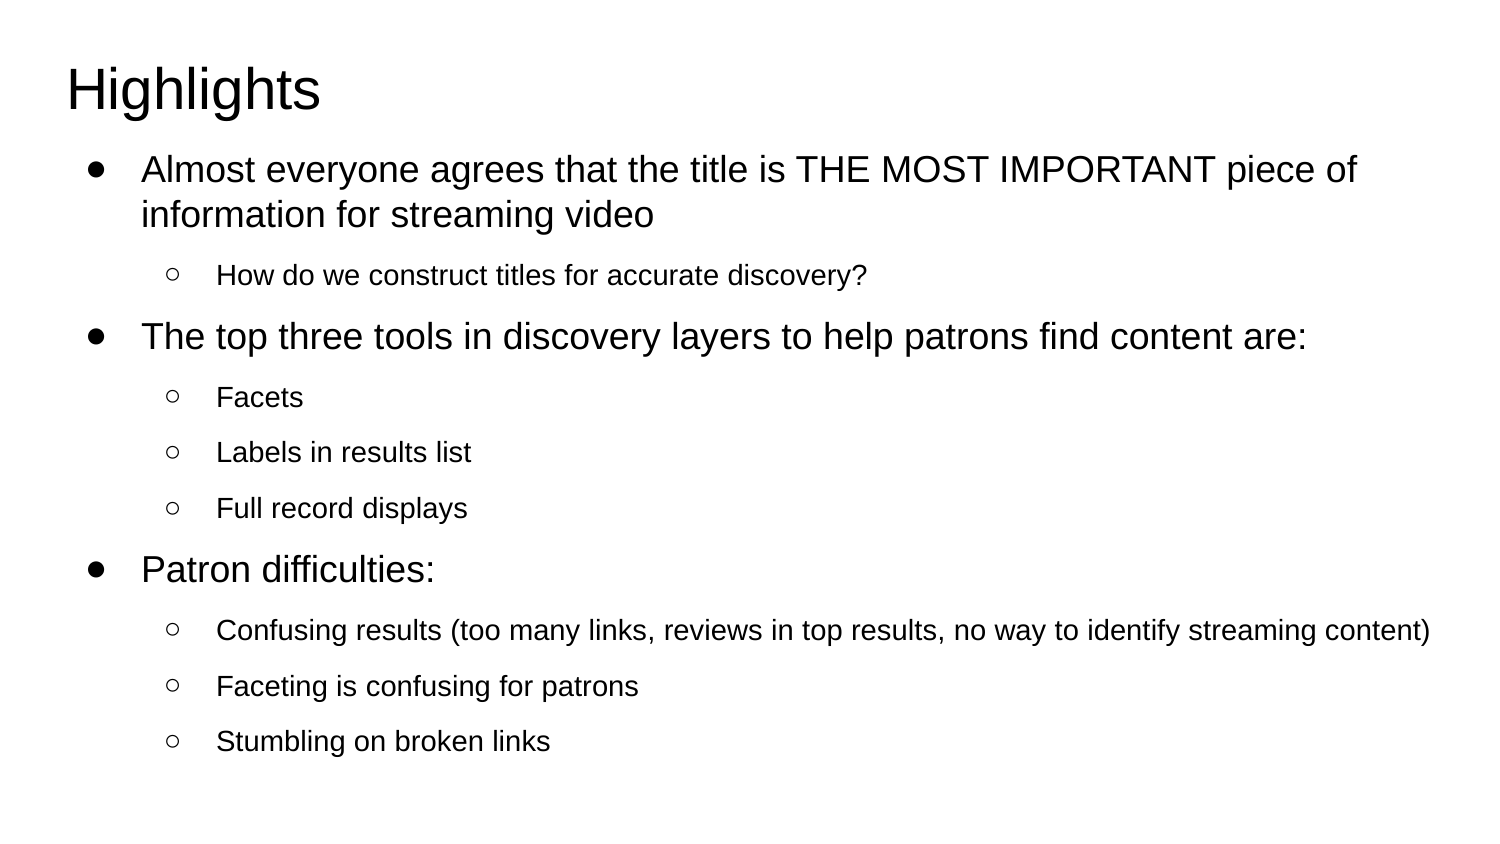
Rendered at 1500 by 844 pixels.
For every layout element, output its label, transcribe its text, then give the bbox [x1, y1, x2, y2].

list Almost everyone agrees that the title is THE MOST IMPORTANT piece of information for streaming video How do we construct titles for accurate discovery? The top three tools in discovery layers to help patrons find content are: Facets Labels in results list Full record displays Patron difficulties: Confusing results (too many links, reviews in top results, no way to identify streaming content) Faceting is confusing for patrons Stumbling on broken links [51, 130, 1449, 808]
title Highlights [51, 36, 1449, 130]
